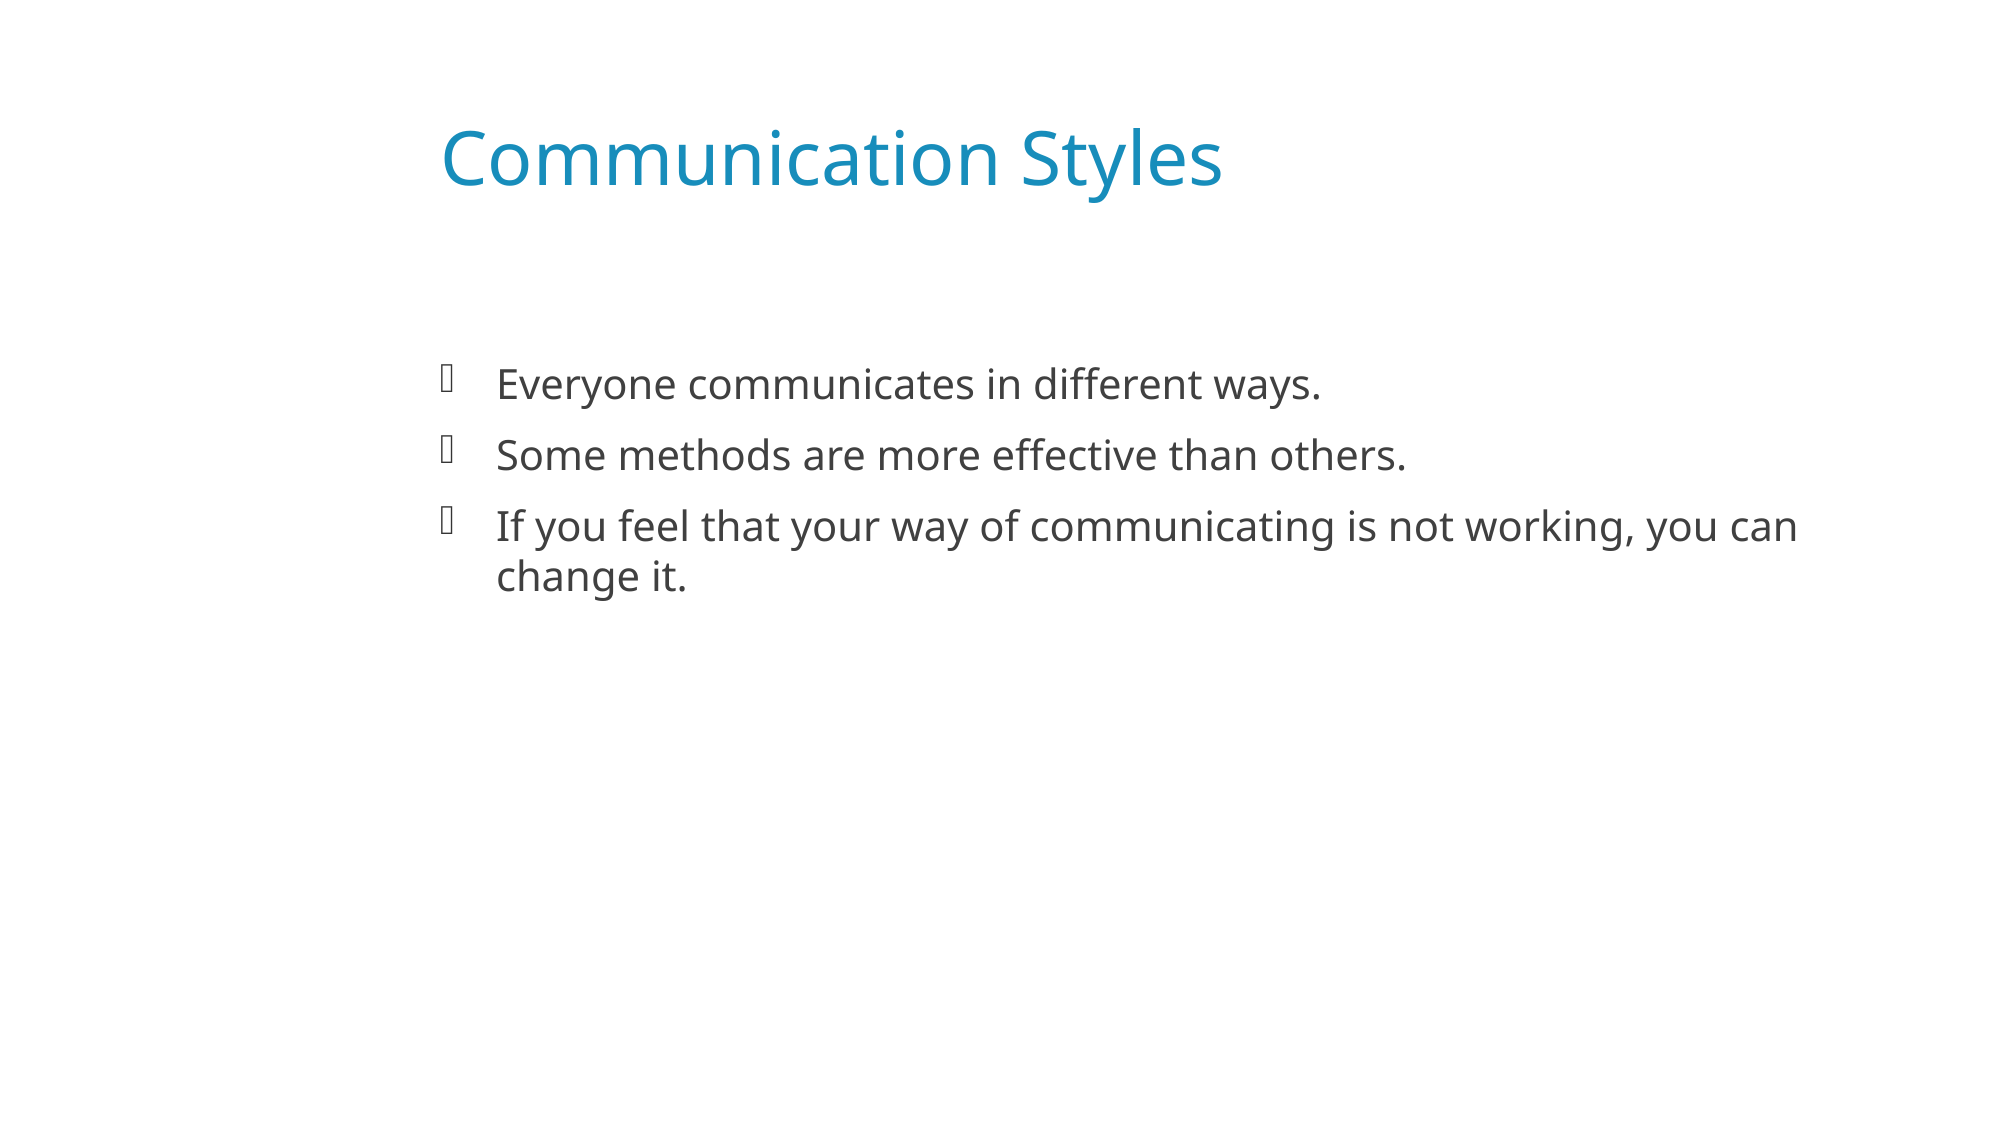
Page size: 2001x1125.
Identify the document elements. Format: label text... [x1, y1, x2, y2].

title Communication Styles [425, 102, 1888, 313]
list Everyone communicates in different ways. Some methods are more effective than others. If you feel that your way of communicating is not working, you can change it. [424, 350, 1888, 1074]
